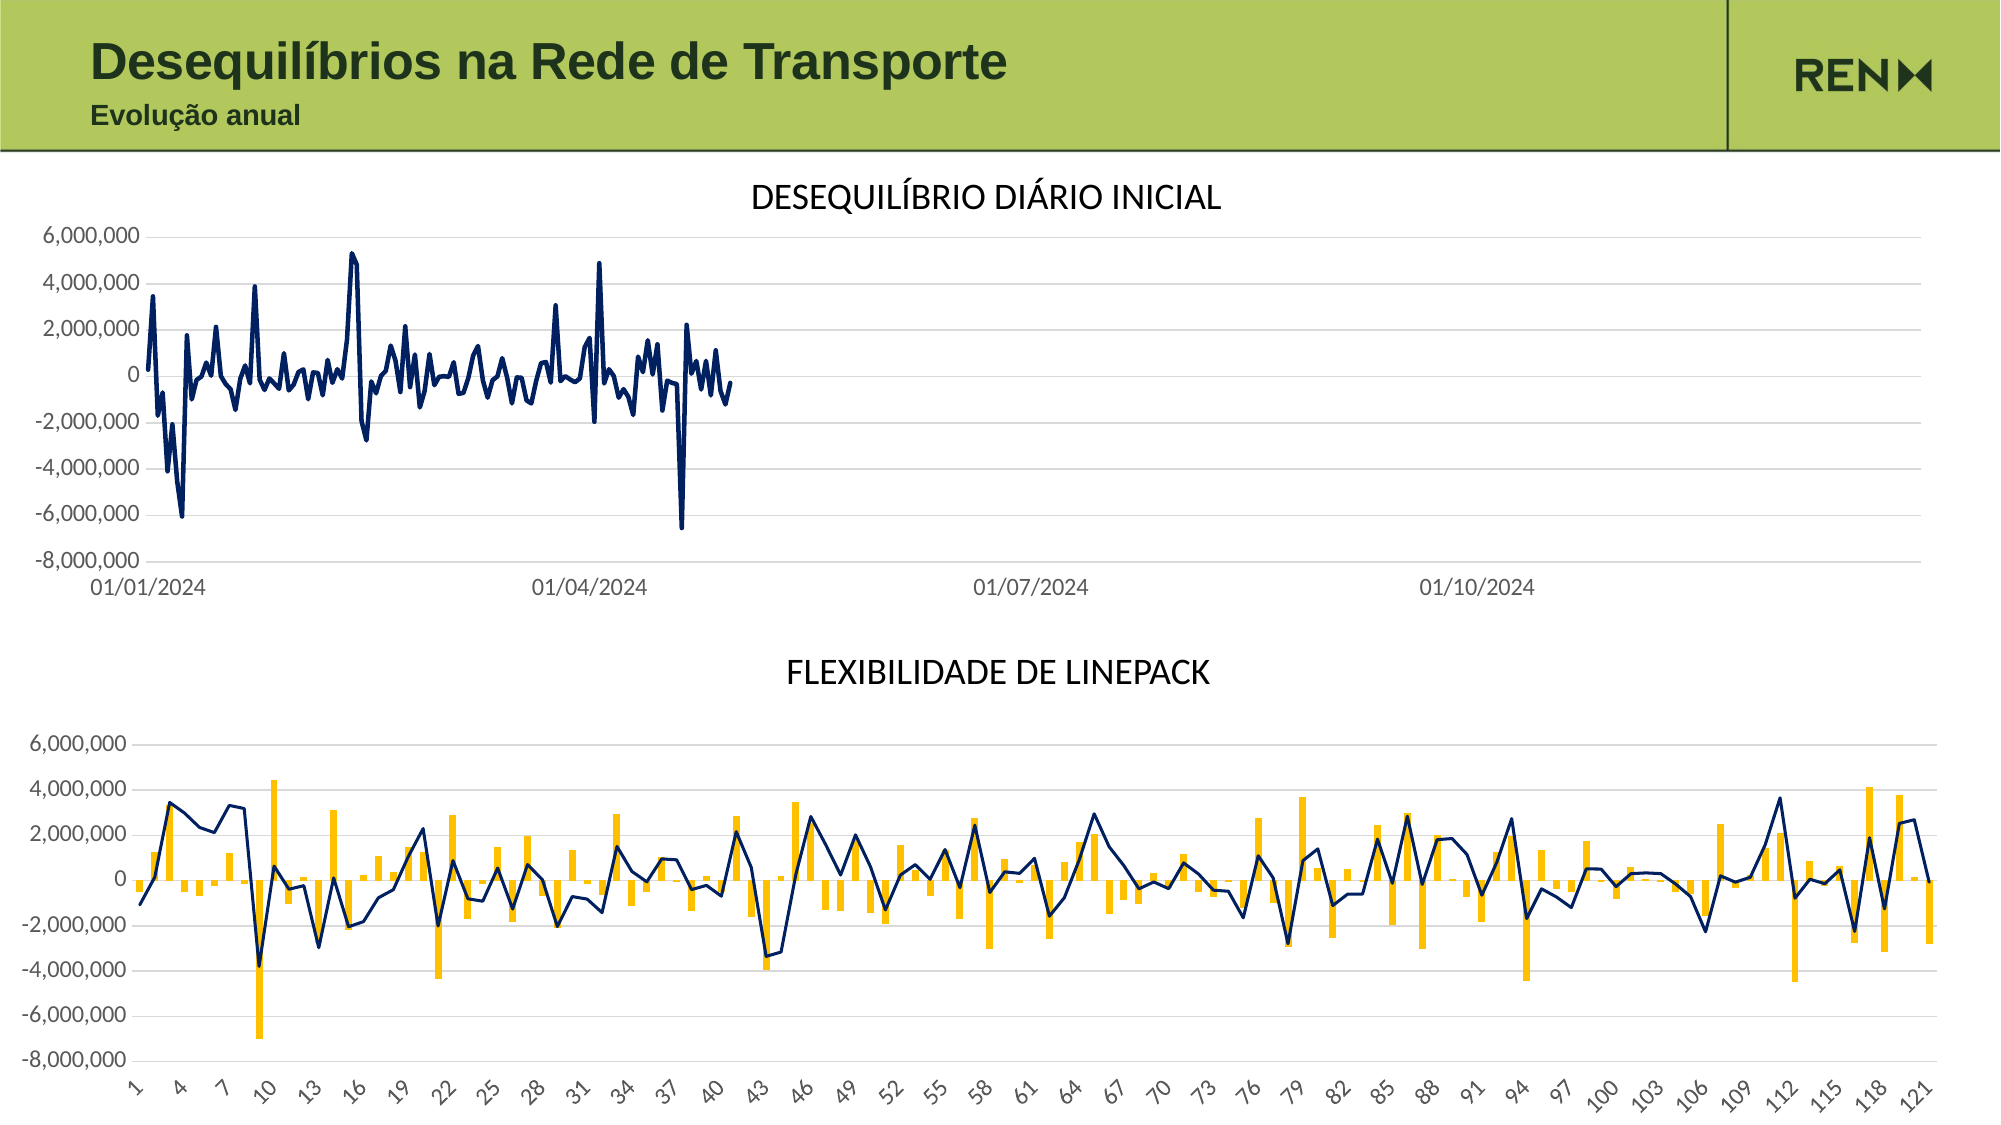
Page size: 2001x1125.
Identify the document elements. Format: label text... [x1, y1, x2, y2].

chart [34, 160, 1945, 611]
text_box Desequilíbrios na Rede de Transporte [88, 25, 1630, 90]
picture [0, 0, 2000, 1125]
text_box FLEXIBILIDADE DE LINEPACK [771, 639, 1328, 669]
chart [21, 669, 1961, 1120]
text_box Evolução anual [88, 94, 1630, 131]
